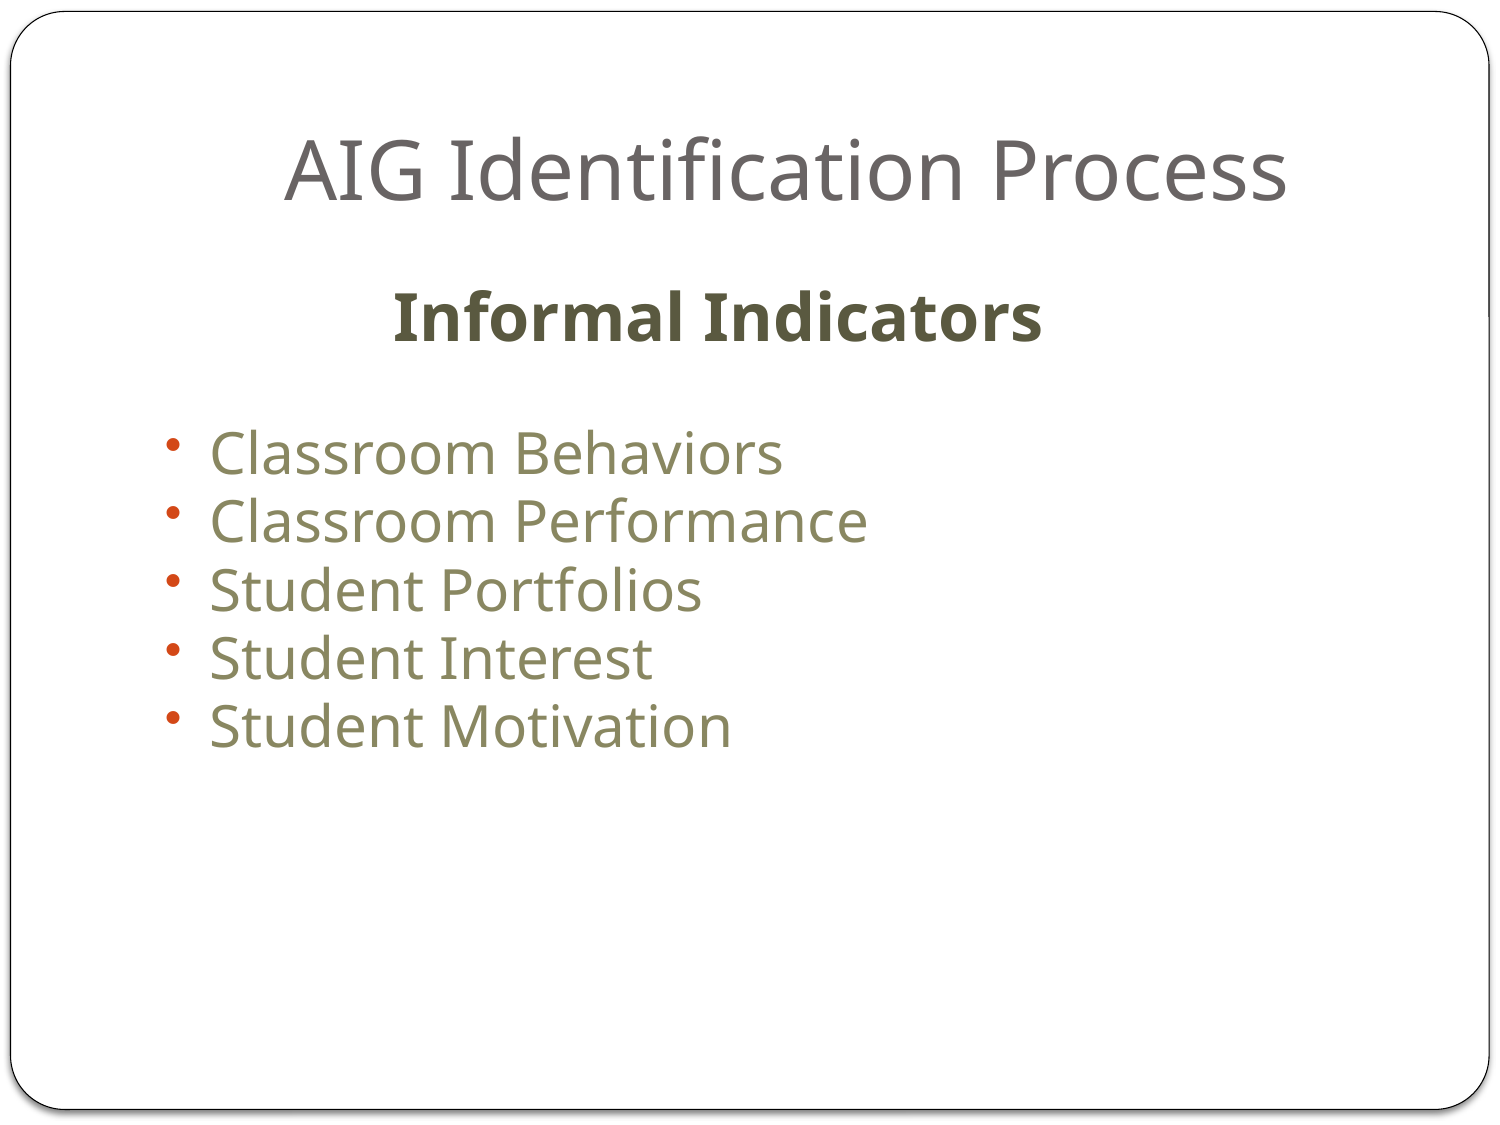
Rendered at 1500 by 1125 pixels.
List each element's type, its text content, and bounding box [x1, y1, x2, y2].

list Informal Indicators Classroom Behaviors Classroom Performance Student Portfolios Student Interest Student Motivation [150, 282, 1288, 946]
title AIG Identification Process [150, 45, 1425, 233]
